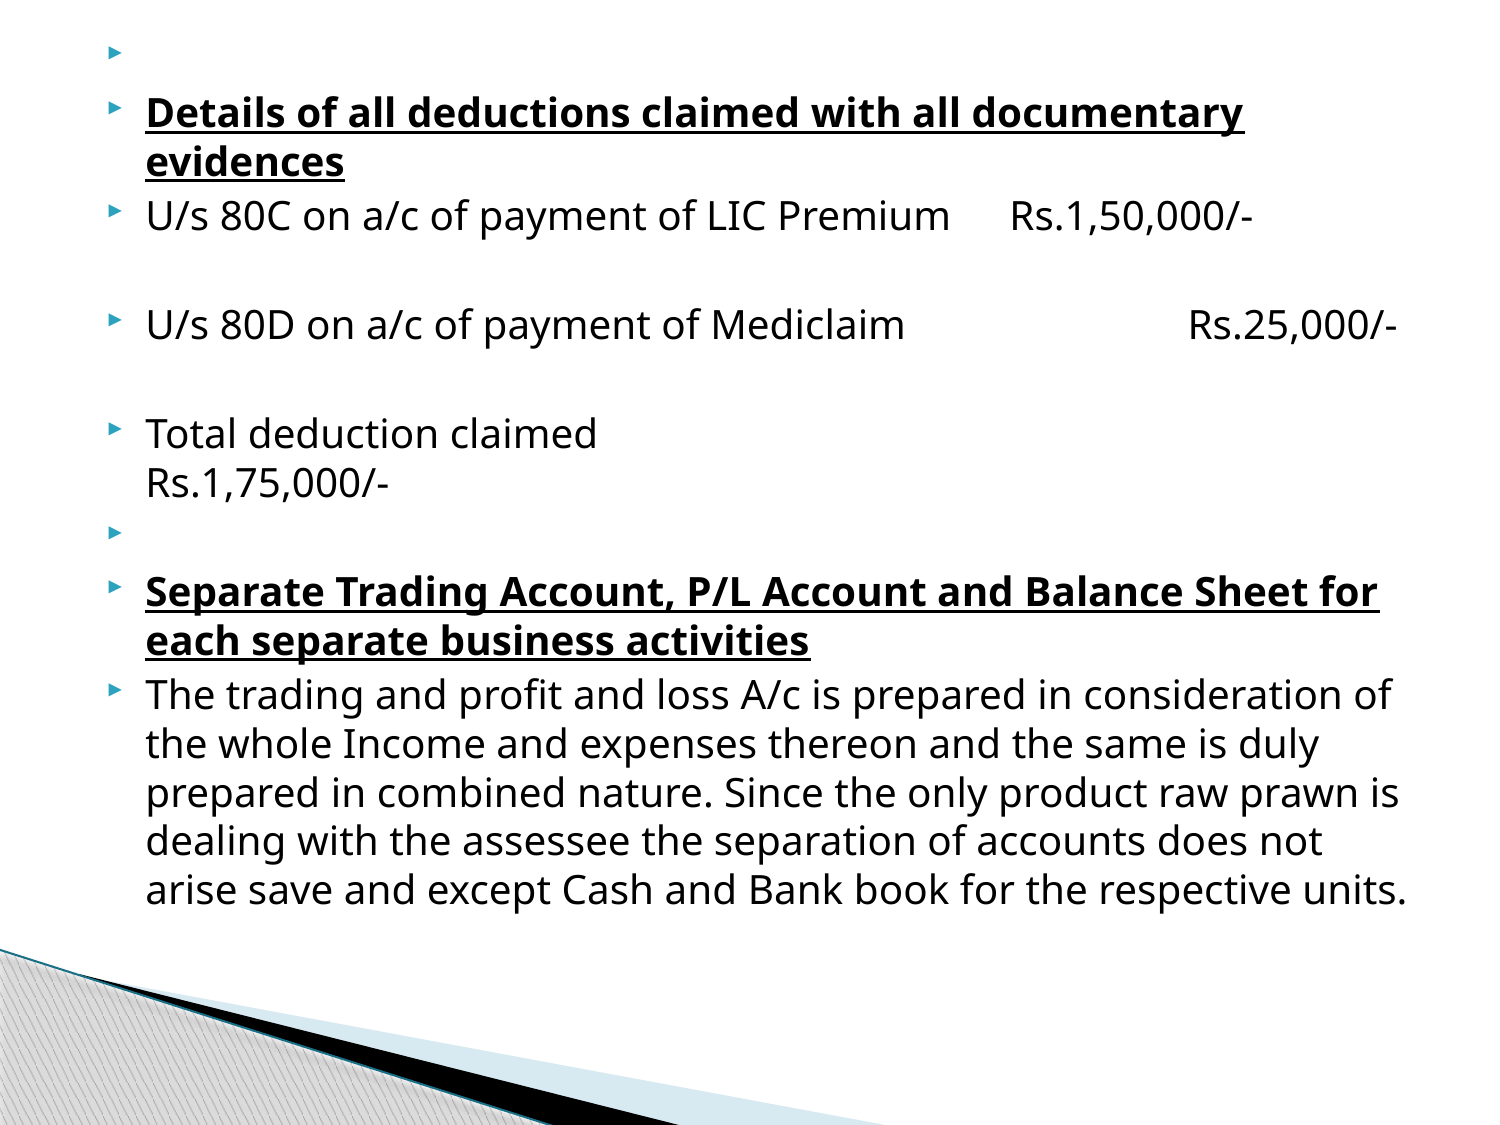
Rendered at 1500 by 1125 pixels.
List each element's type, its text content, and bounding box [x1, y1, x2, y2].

list Details of all deductions claimed with all documentary evidences U/s 80C on a/c of payment of LIC Premium Rs.1,50,000/- U/s 80D on a/c of payment of Mediclaim Rs.25,000/- Total deduction claimed Rs.1,75,000/- Separate Trading Account, P/L Account and Balance Sheet for each separate business activities The trading and profit and loss A/c is prepared in consideration of the whole Income and expenses thereon and the same is duly prepared in combined nature. Since the only product raw prawn is dealing with the assessee the separation of accounts does not arise save and except Cash and Bank book for the respective units. [75, 24, 1425, 986]
